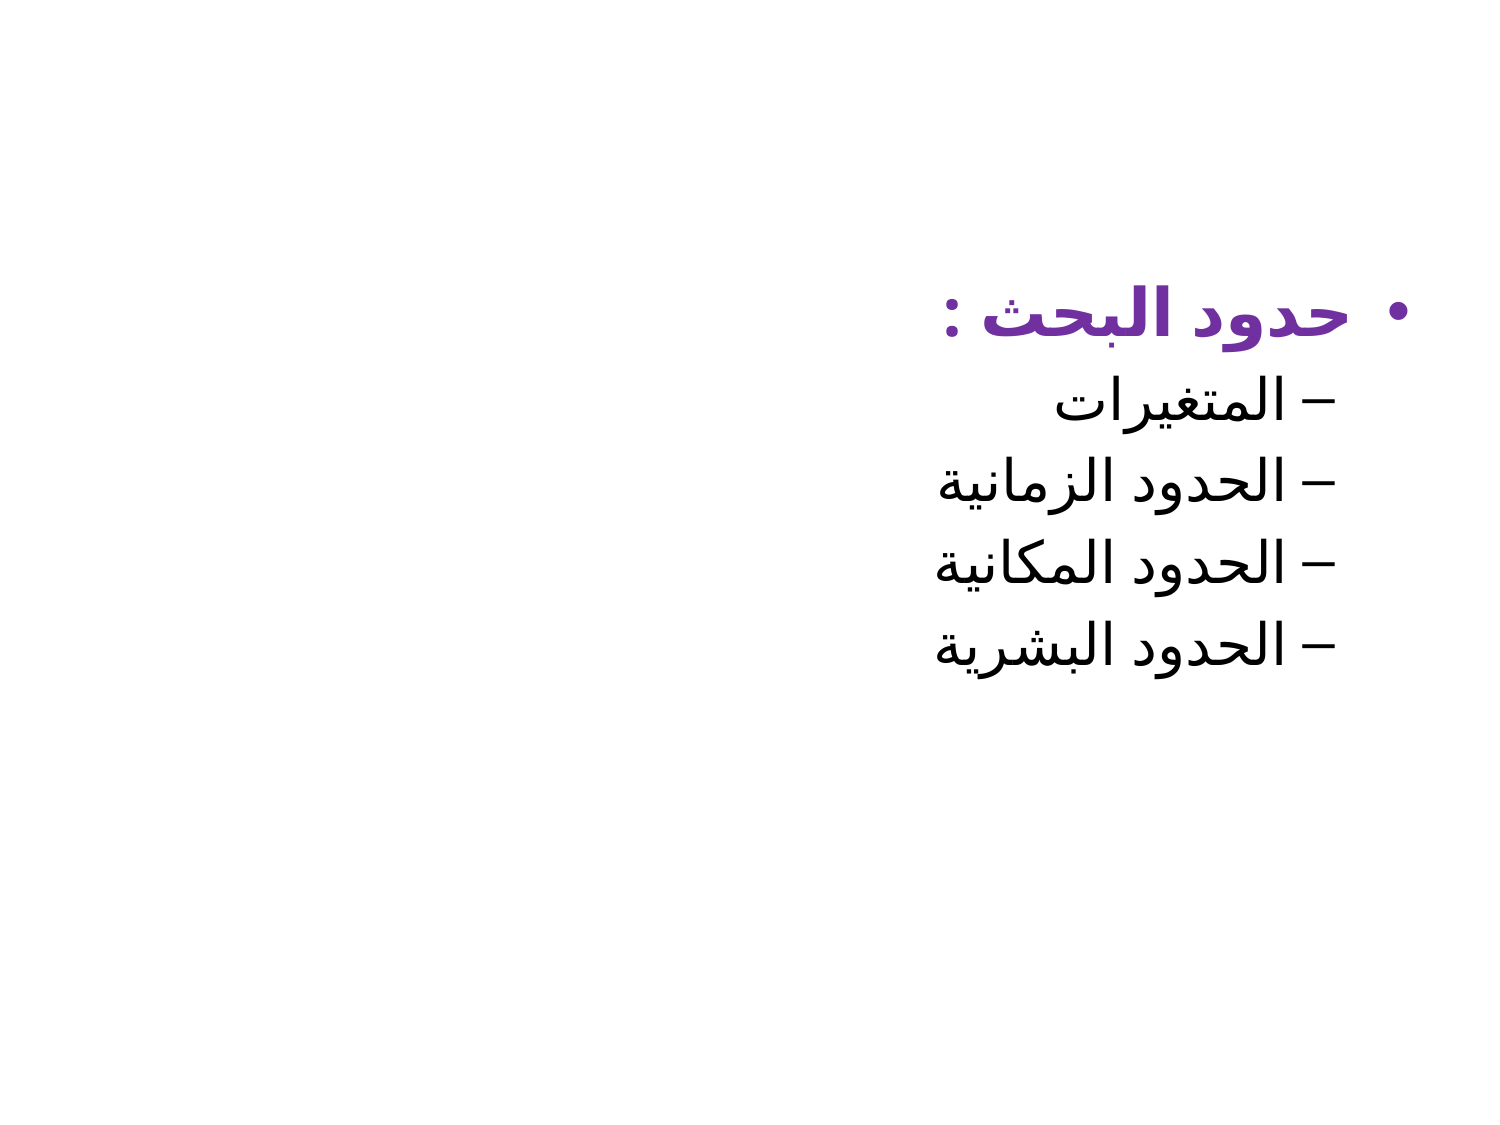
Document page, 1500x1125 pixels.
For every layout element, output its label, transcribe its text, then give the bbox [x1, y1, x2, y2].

list حدود البحث : المتغيرات الحدود الزمانية الحدود المكانية الحدود البشرية [75, 262, 1425, 1005]
